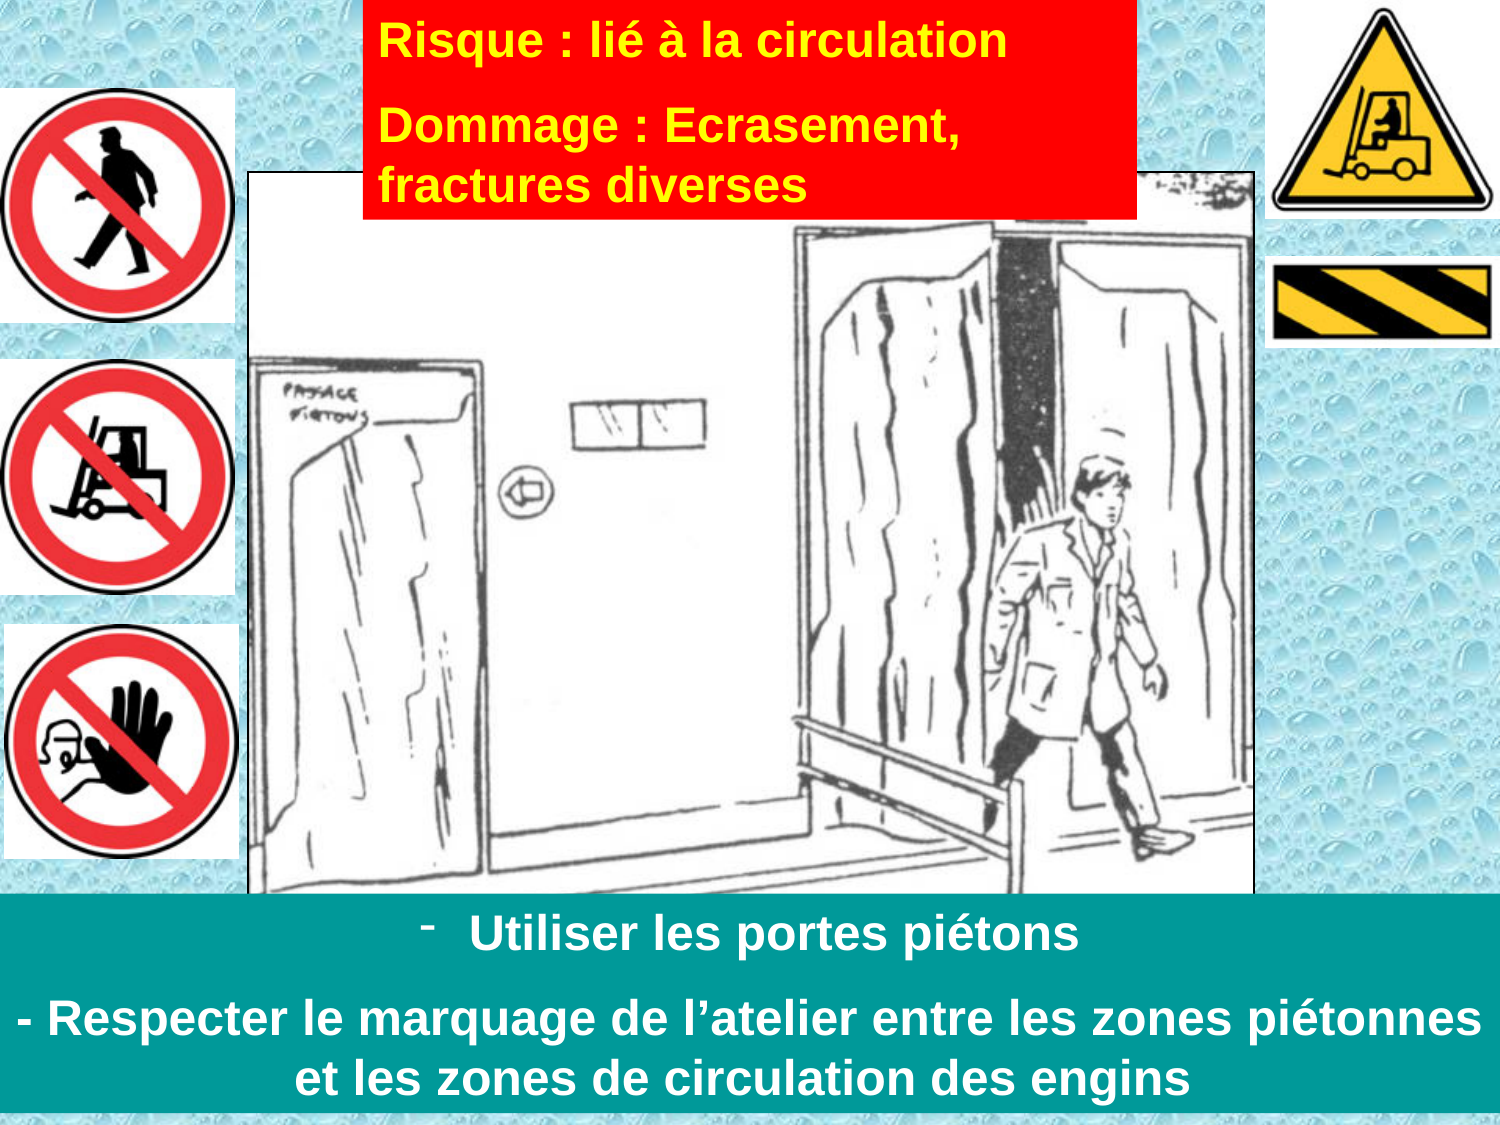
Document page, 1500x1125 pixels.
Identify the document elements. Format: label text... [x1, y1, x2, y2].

picture [1137, 0, 1500, 893]
text_box Utiliser les portes piétons - Respecter le marquage de l’atelier entre les zones piétonnes et les zones de circulation des engins [0, 893, 1500, 1114]
text_box Risque : lié à la circulation Dommage : Ecrasement, fractures diverses [362, 0, 1137, 171]
picture [248, 173, 1254, 986]
picture [0, 1114, 1500, 1125]
picture [0, 0, 362, 893]
